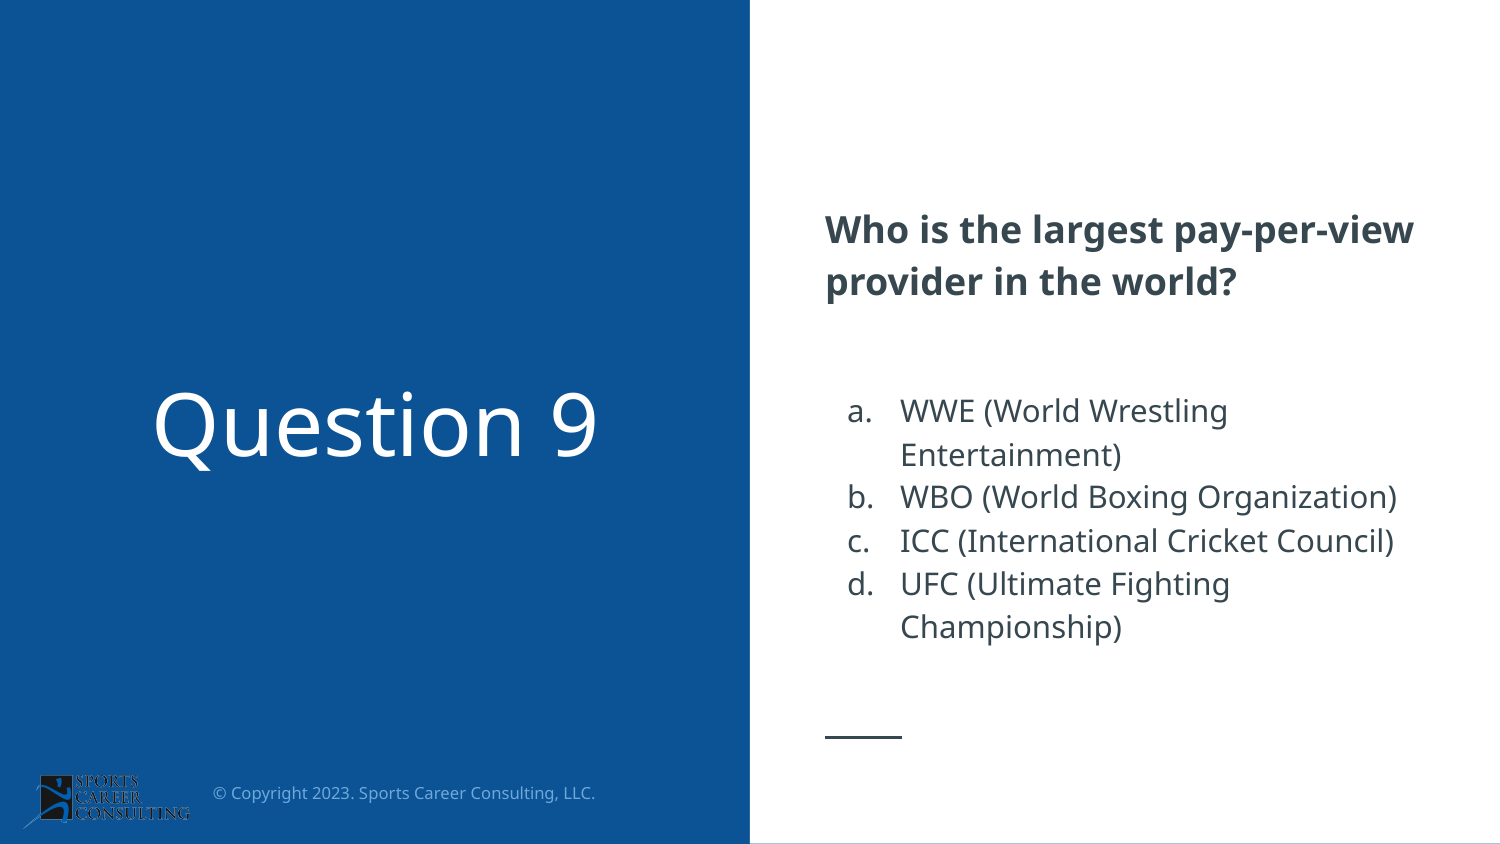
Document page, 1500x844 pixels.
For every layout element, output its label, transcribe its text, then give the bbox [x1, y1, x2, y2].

title Question 9 [43, 298, 708, 546]
picture [22, 774, 190, 829]
text_box © Copyright 2023. Sports Career Consulting, LLC. [197, 767, 750, 838]
list Who is the largest pay-per-view provider in the world? WWE (World Wrestling Entertainment) WBO (World Boxing Organization) ICC (International Cricket Council) UFC (Ultimate Fighting Championship) [810, 118, 1455, 725]
